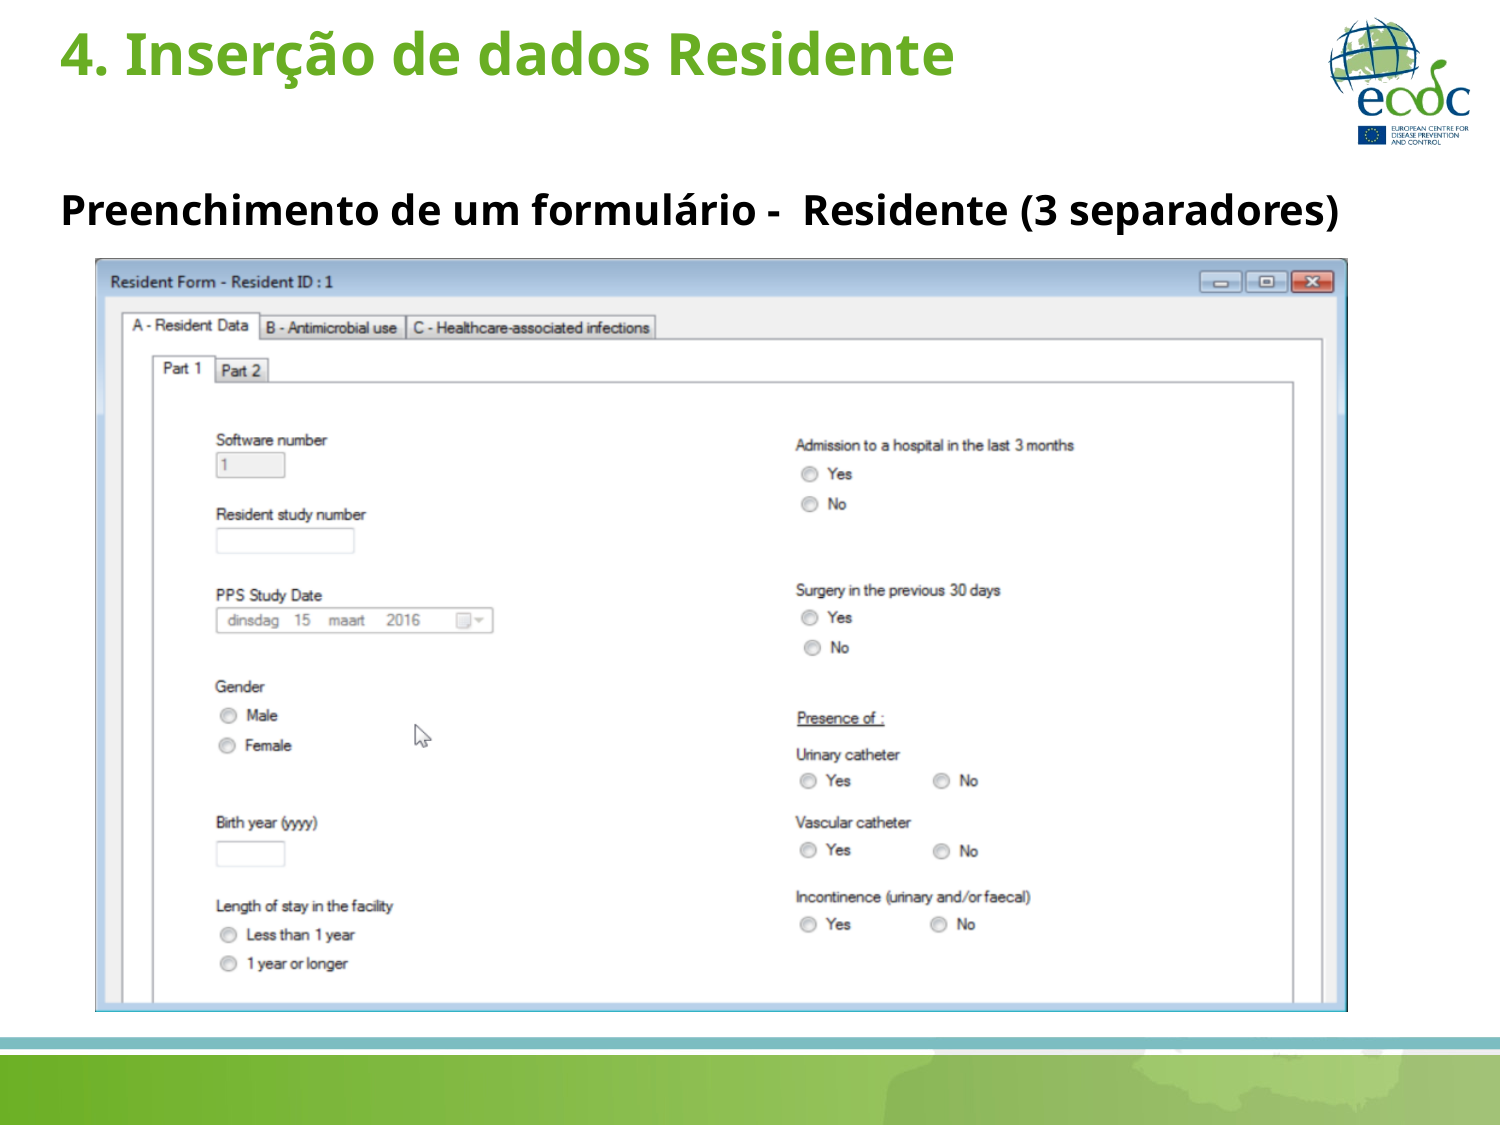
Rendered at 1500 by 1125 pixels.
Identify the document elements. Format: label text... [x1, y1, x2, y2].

picture [0, 1037, 1500, 1125]
title 4. Inserção de dados Residente [60, 24, 1411, 160]
picture [94, 257, 1348, 1013]
list Preenchimento de um formulário - Residente (3 separadores) [60, 179, 1459, 1027]
picture [1328, 17, 1473, 148]
